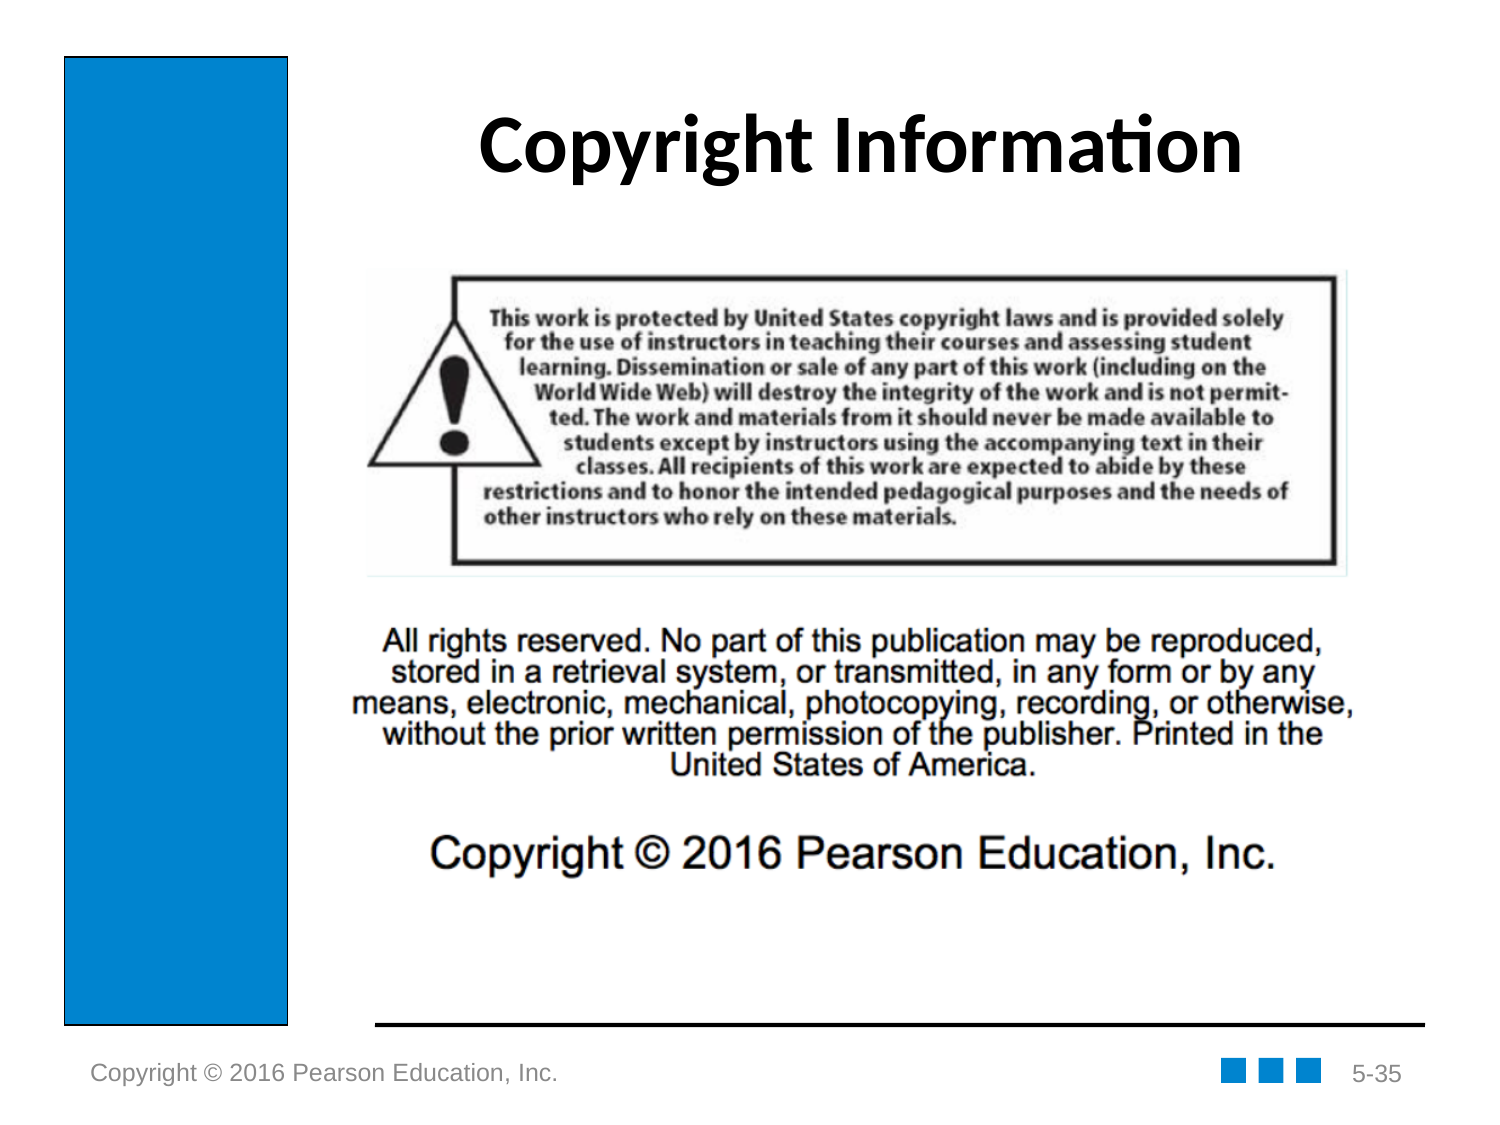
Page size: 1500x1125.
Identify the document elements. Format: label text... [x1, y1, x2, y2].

text_box [64, 56, 288, 1025]
text_box 5-35 [1333, 1050, 1421, 1095]
text_box [1221, 1057, 1246, 1083]
text_box [1258, 1057, 1284, 1083]
text_box [1296, 1057, 1321, 1083]
title Copyright Information [300, 45, 1425, 233]
text_box Copyright © 2016 Pearson Education, Inc. [75, 1055, 625, 1088]
picture [310, 237, 1415, 933]
